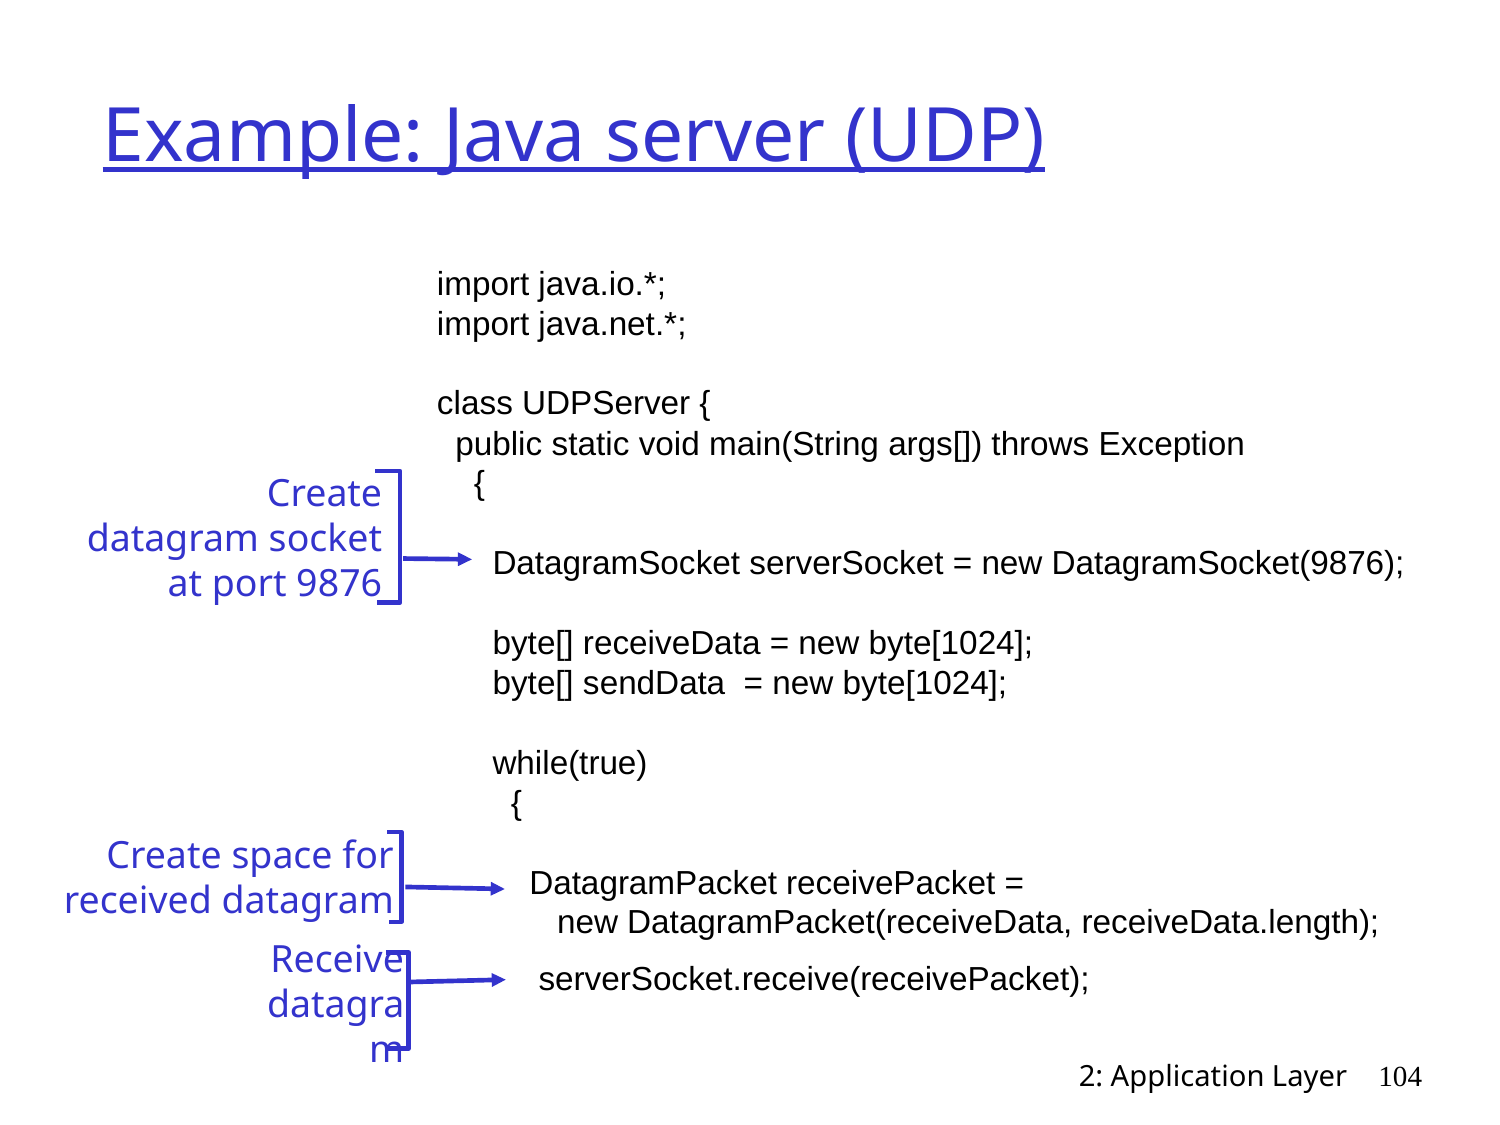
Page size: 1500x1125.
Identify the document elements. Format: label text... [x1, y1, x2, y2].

text_box [403, 552, 472, 566]
text_box Create datagram socket at port 9876 [72, 461, 398, 612]
text_box [375, 471, 400, 603]
title Example: Java server (UDP) [87, 37, 1363, 226]
text_box [405, 882, 505, 895]
text_box [385, 952, 409, 1049]
slide_number 104 [1362, 1049, 1438, 1125]
text_box import java.io.*; import java.net.*; class UDPServer { public static void main(String args[]) throws Exception { DatagramSocket serverSocket = new DatagramSocket(9876); byte[] receiveData = new byte[1024]; byte[] sendData = new byte[1024]; while(true) { DatagramPacket receivePacket = new DatagramPacket(receiveData, receiveData.length); serverSocket.receive(receivePacket); [422, 254, 1430, 1008]
text_box Create space for received datagram [48, 823, 409, 929]
text_box Receive datagram [217, 927, 419, 1077]
text_box [408, 973, 506, 987]
footer 2: Application Layer [887, 1049, 1362, 1125]
text_box [387, 832, 402, 922]
